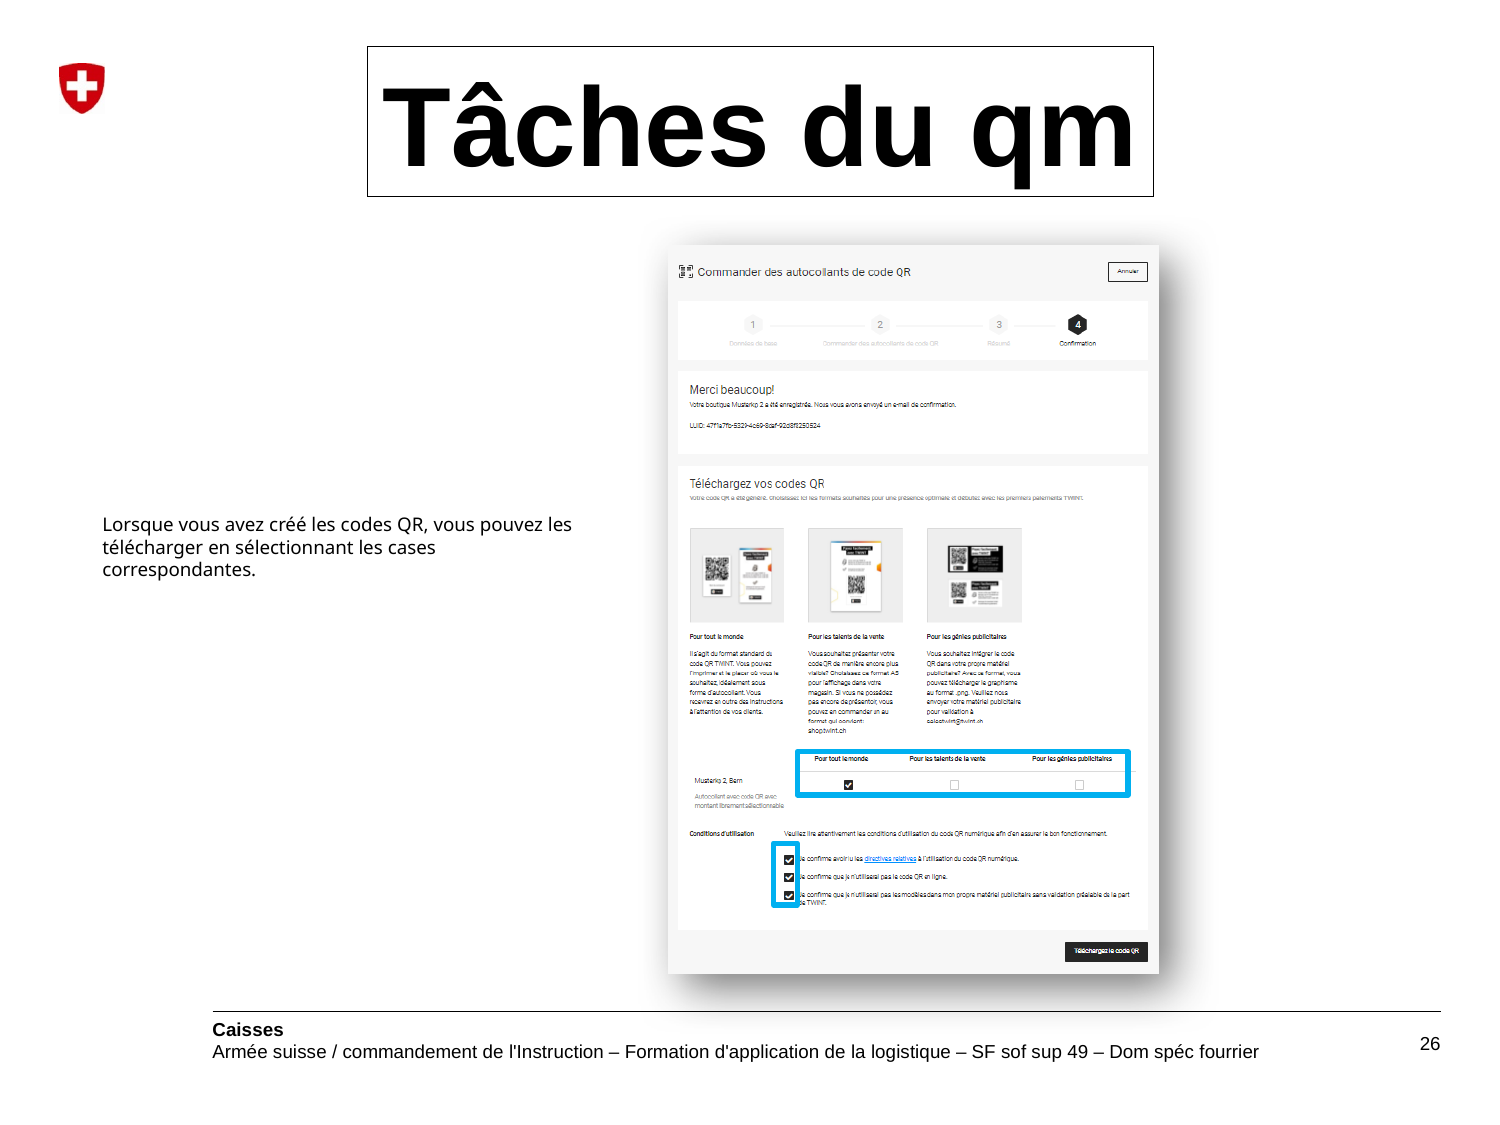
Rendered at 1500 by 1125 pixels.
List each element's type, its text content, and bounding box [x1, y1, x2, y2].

text_box Tâches du qm [367, 46, 1154, 197]
text_box Lorsque vous avez créé les codes QR, vous pouvez les télécharger en sélectionnant les cases correspondantes. [87, 505, 587, 588]
picture [668, 245, 1159, 974]
picture [59, 63, 105, 114]
